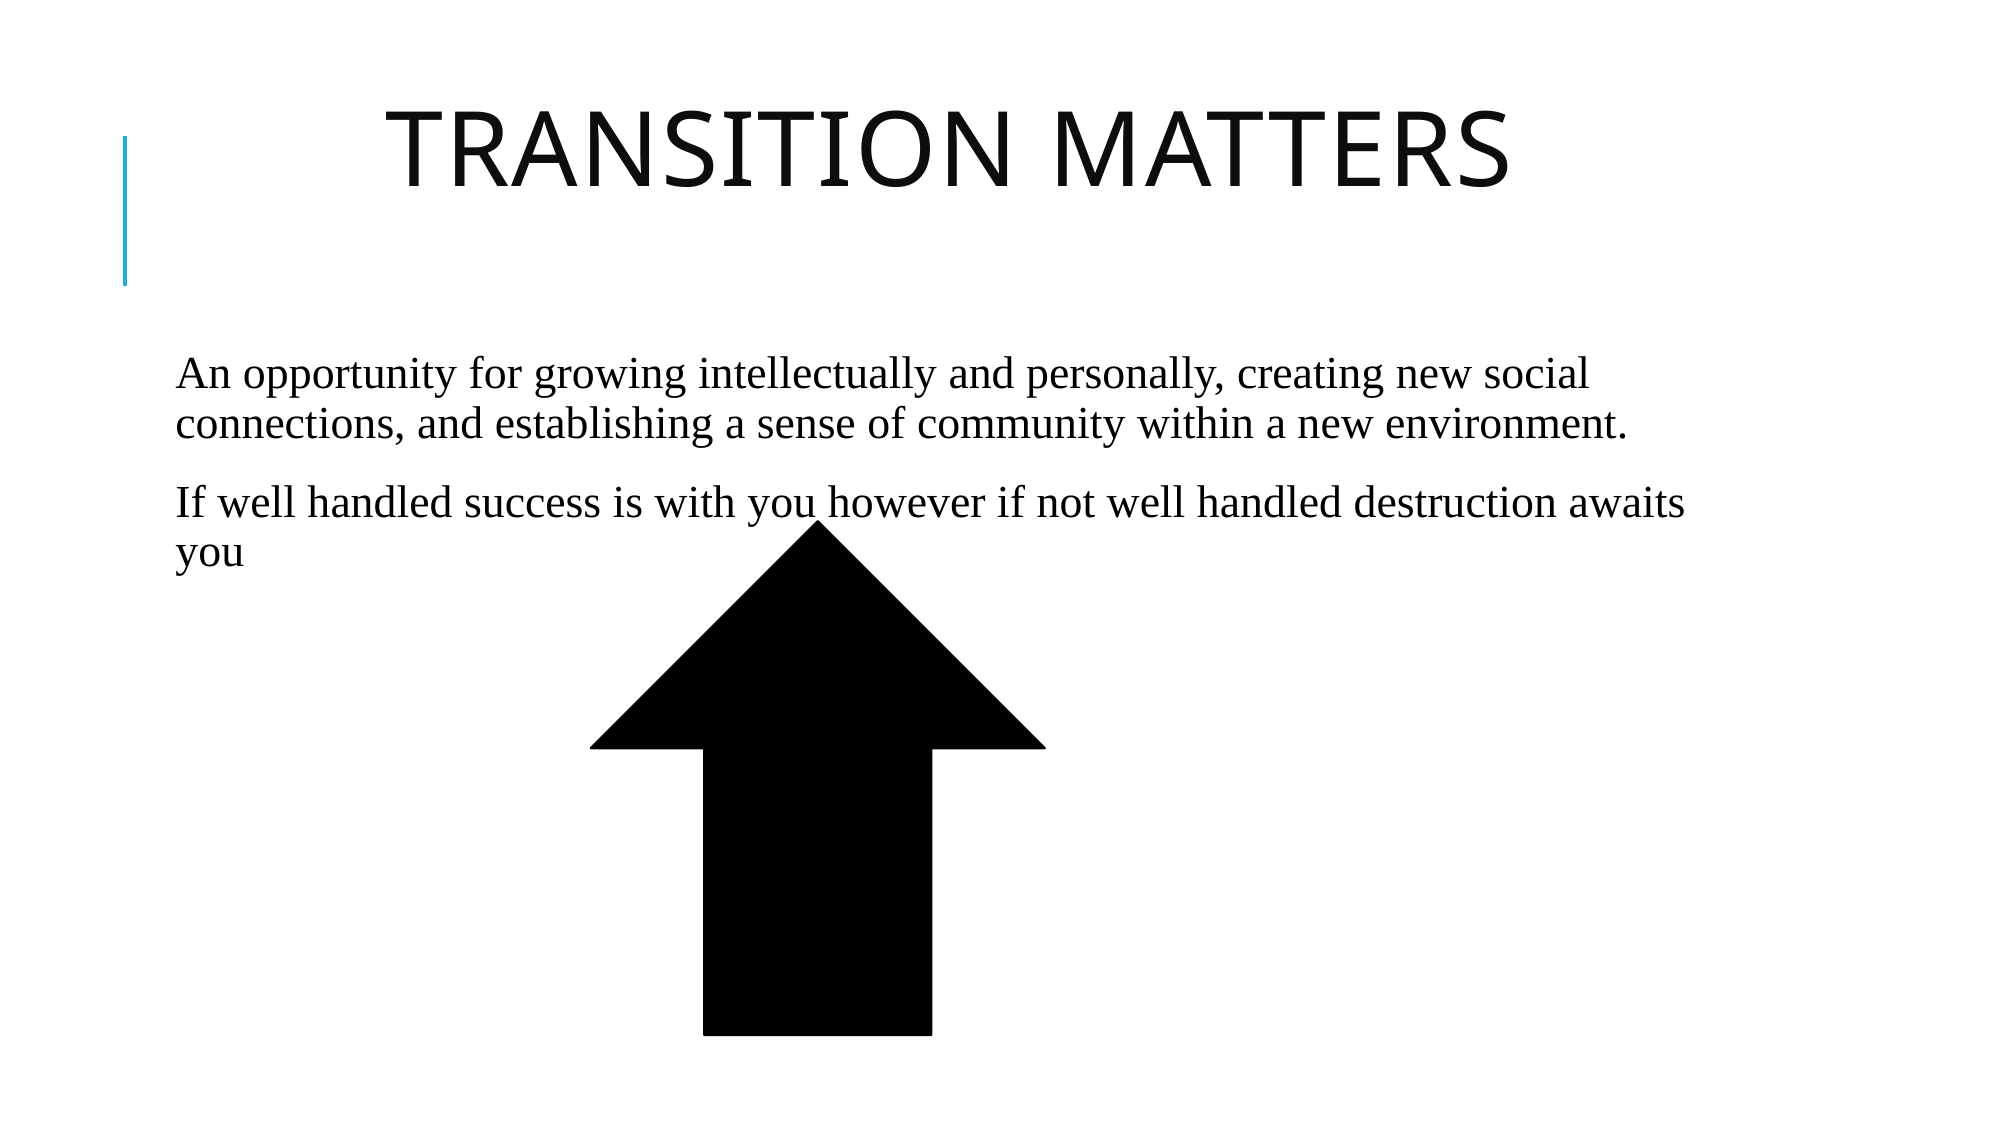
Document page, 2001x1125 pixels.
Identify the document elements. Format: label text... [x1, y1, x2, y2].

list An opportunity for growing intellectually and personally, creating new social connections, and establishing a sense of community within a new environment. If well handled success is with you however if not well handled destruction awaits you [168, 341, 1763, 1035]
text_box [589, 520, 1046, 1037]
title Transition Matters [168, 96, 1763, 341]
